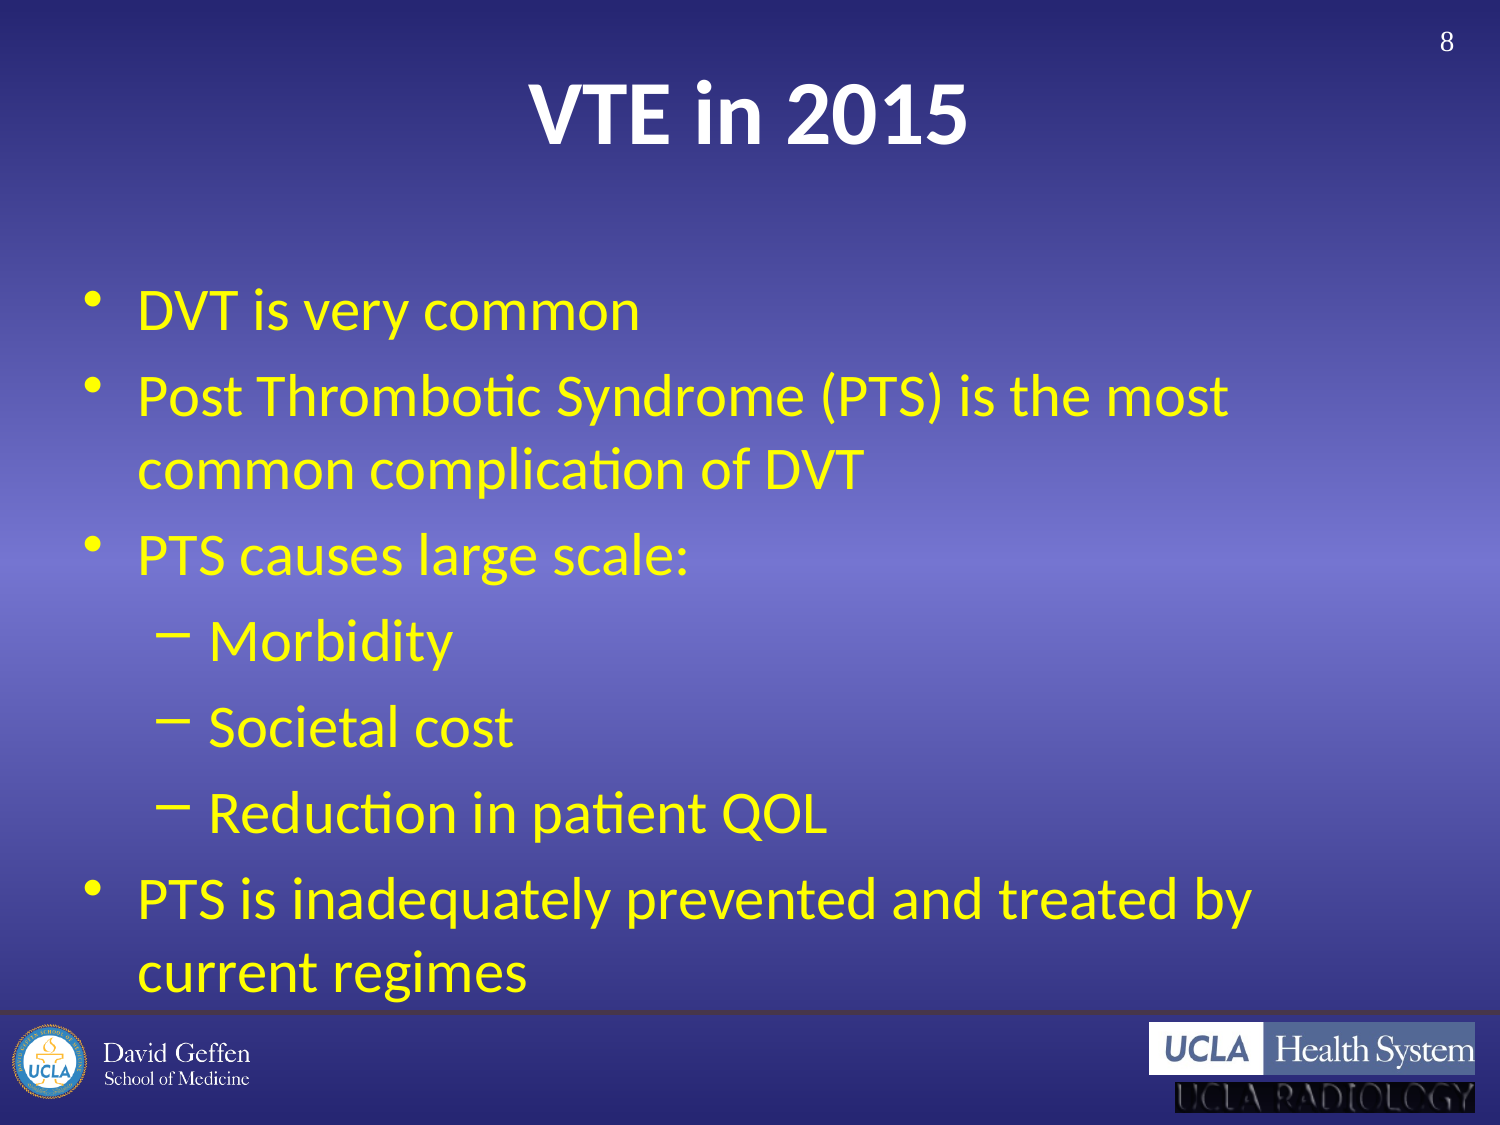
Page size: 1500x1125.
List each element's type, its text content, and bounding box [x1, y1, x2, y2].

picture [99, 1028, 250, 1095]
picture [12, 1024, 88, 1099]
title VTE in 2015 [74, 44, 1426, 261]
picture [1149, 1022, 1475, 1075]
picture [1175, 1082, 1475, 1113]
list DVT is very common Post Thrombotic Syndrome (PTS) is the most common complication of DVT PTS causes large scale: Morbidity Societal cost Reduction in patient QOL PTS is inadequately prevented and treated by current regimes [74, 261, 1426, 1013]
slide_number 8 [1425, 15, 1500, 75]
